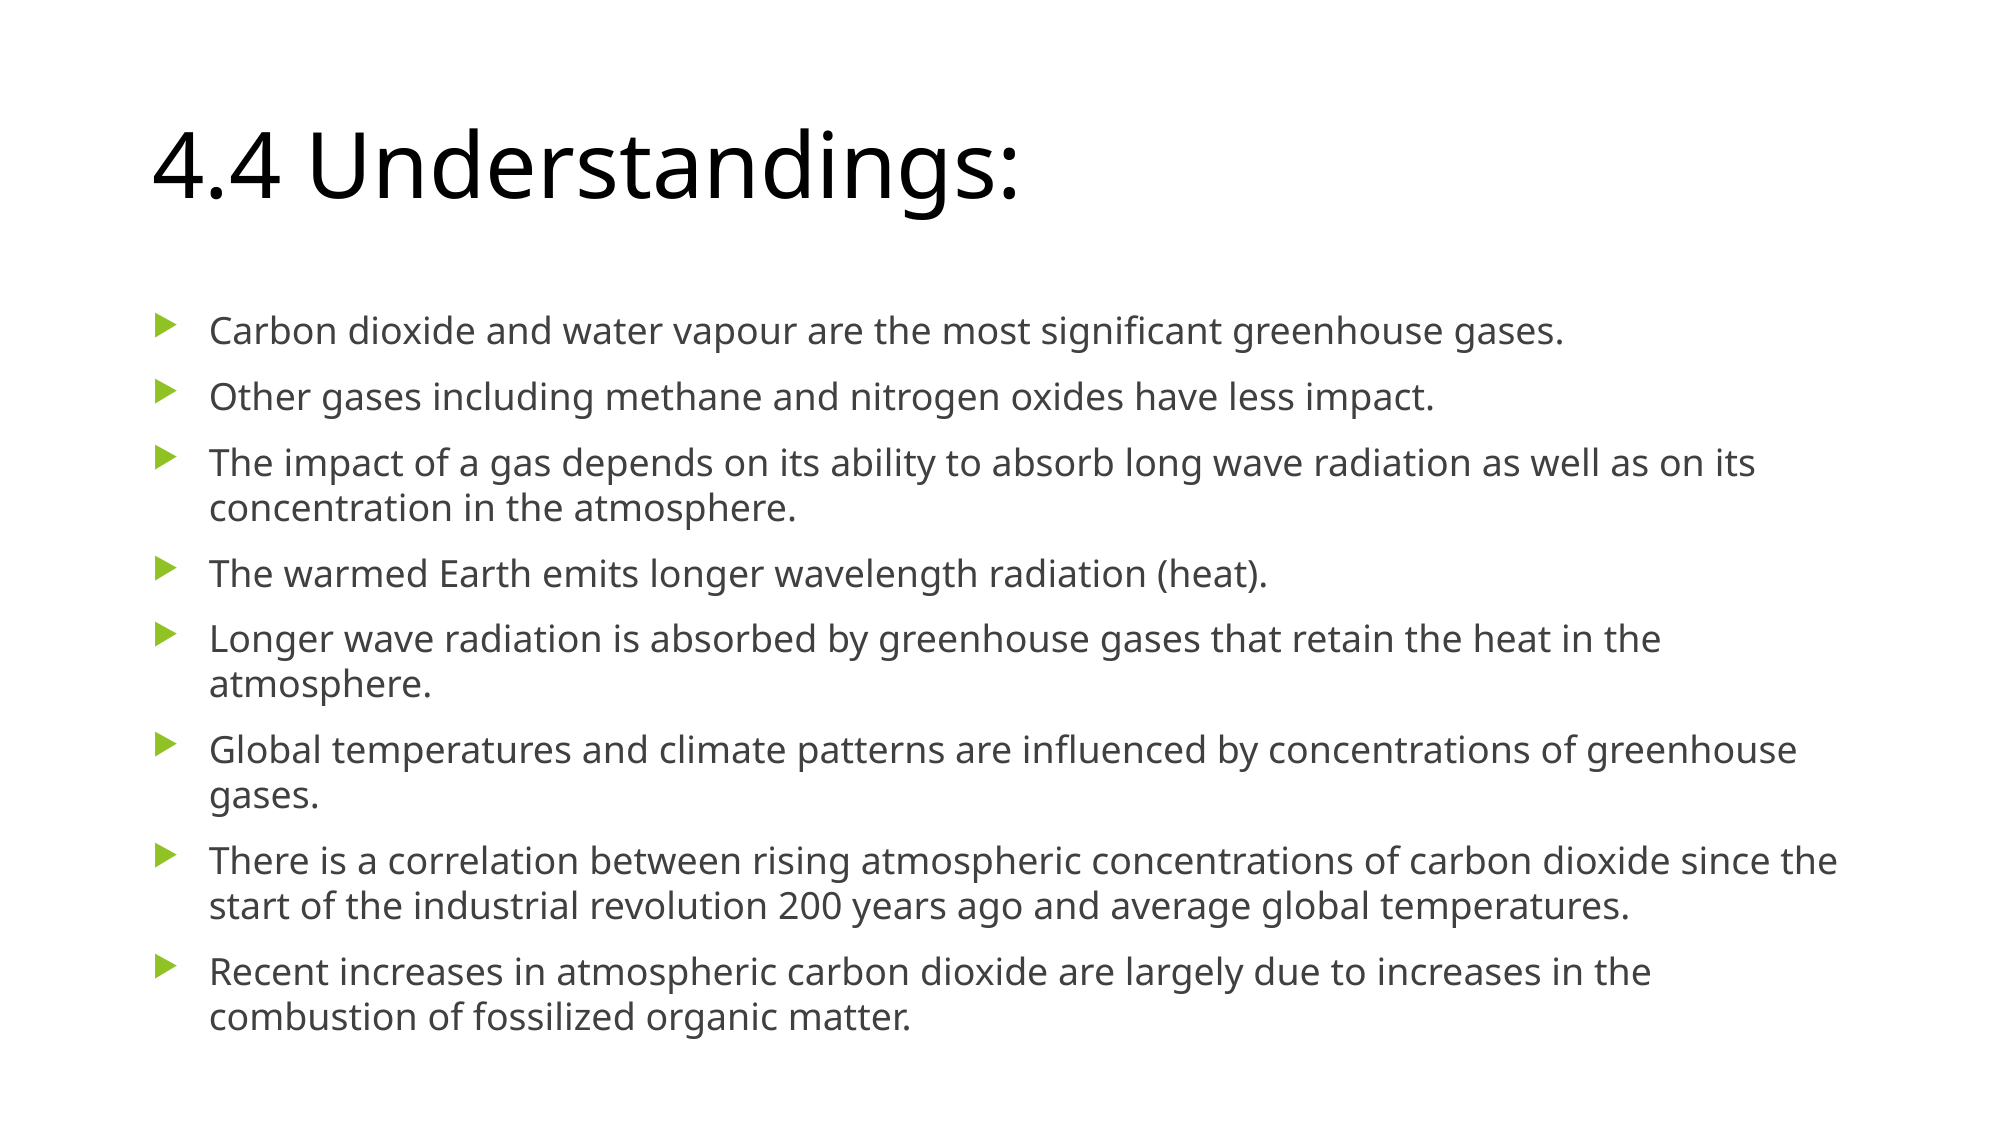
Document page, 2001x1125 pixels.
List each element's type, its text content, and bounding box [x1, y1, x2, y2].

list Carbon dioxide and water vapour are the most significant greenhouse gases. Other gases including methane and nitrogen oxides have less impact. The impact of a gas depends on its ability to absorb long wave radiation as well as on its concentration in the atmosphere. The warmed Earth emits longer wavelength radiation (heat). Longer wave radiation is absorbed by greenhouse gases that retain the heat in the atmosphere. Global temperatures and climate patterns are influenced by concentrations of greenhouse gases. There is a correlation between rising atmospheric concentrations of carbon dioxide since the start of the industrial revolution 200 years ago and average global temperatures. Recent increases in atmospheric carbon dioxide are largely due to increases in the combustion of fossilized organic matter. [137, 299, 1863, 1014]
title 4.4 Understandings: [137, 59, 1863, 278]
